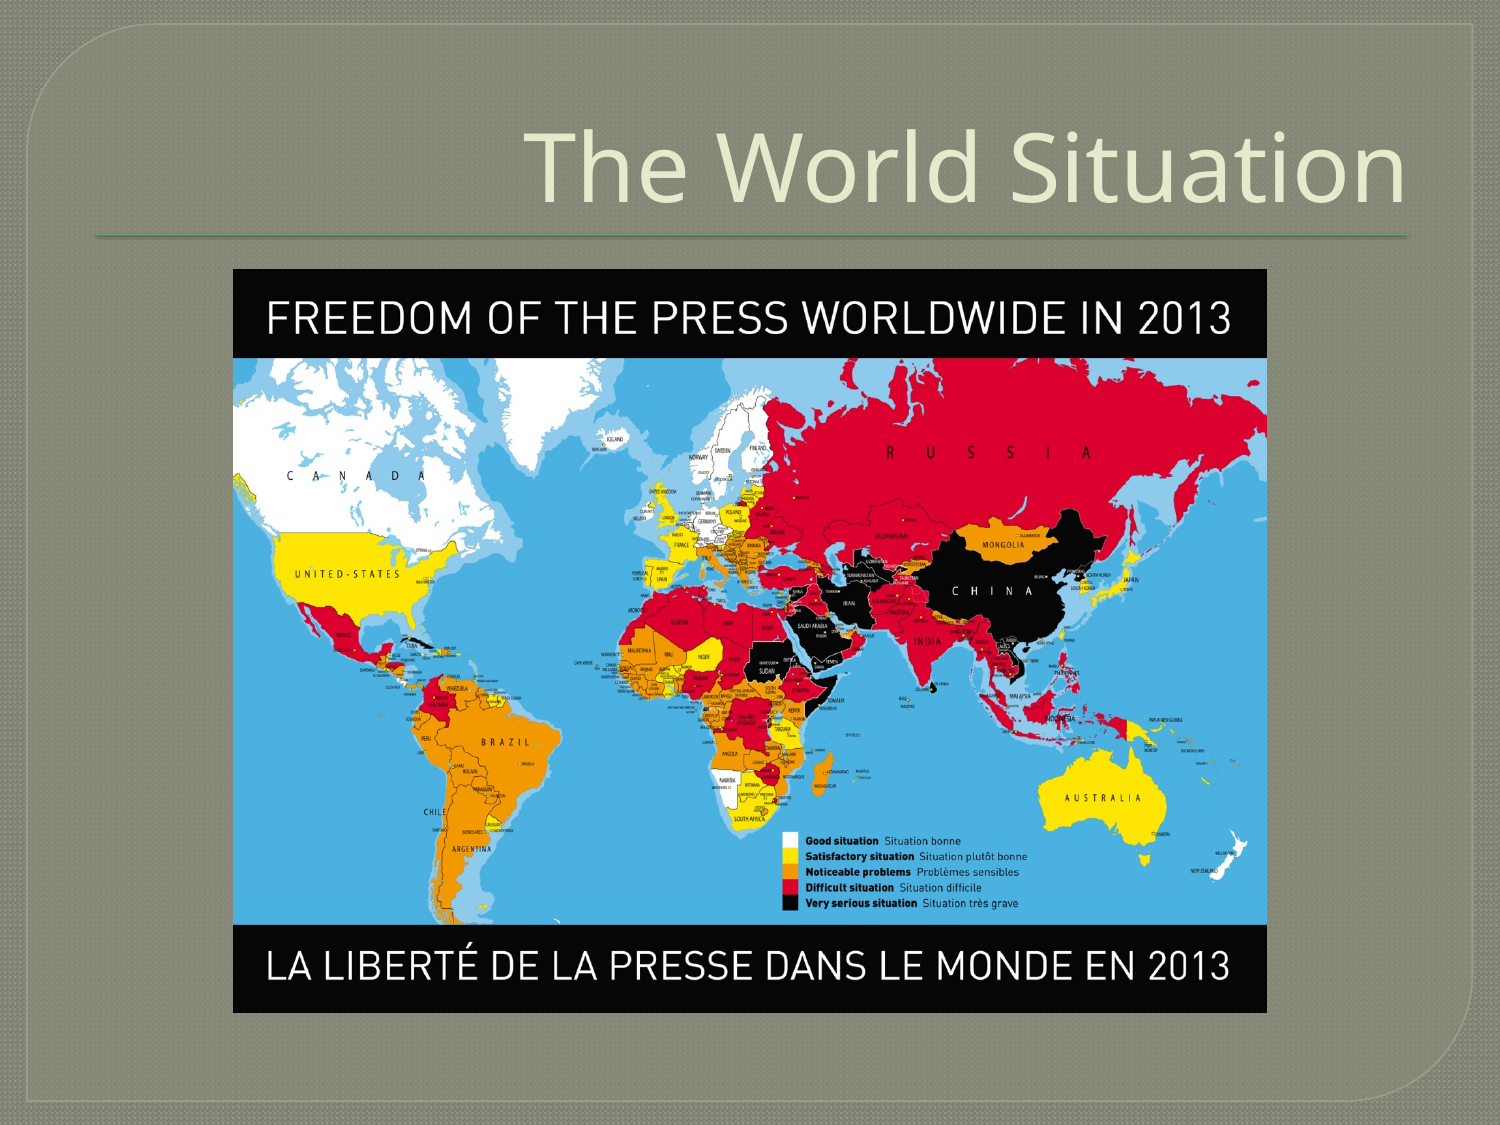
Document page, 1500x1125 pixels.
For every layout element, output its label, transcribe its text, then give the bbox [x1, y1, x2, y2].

title The World Situation [75, 41, 1425, 230]
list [232, 269, 1267, 1013]
